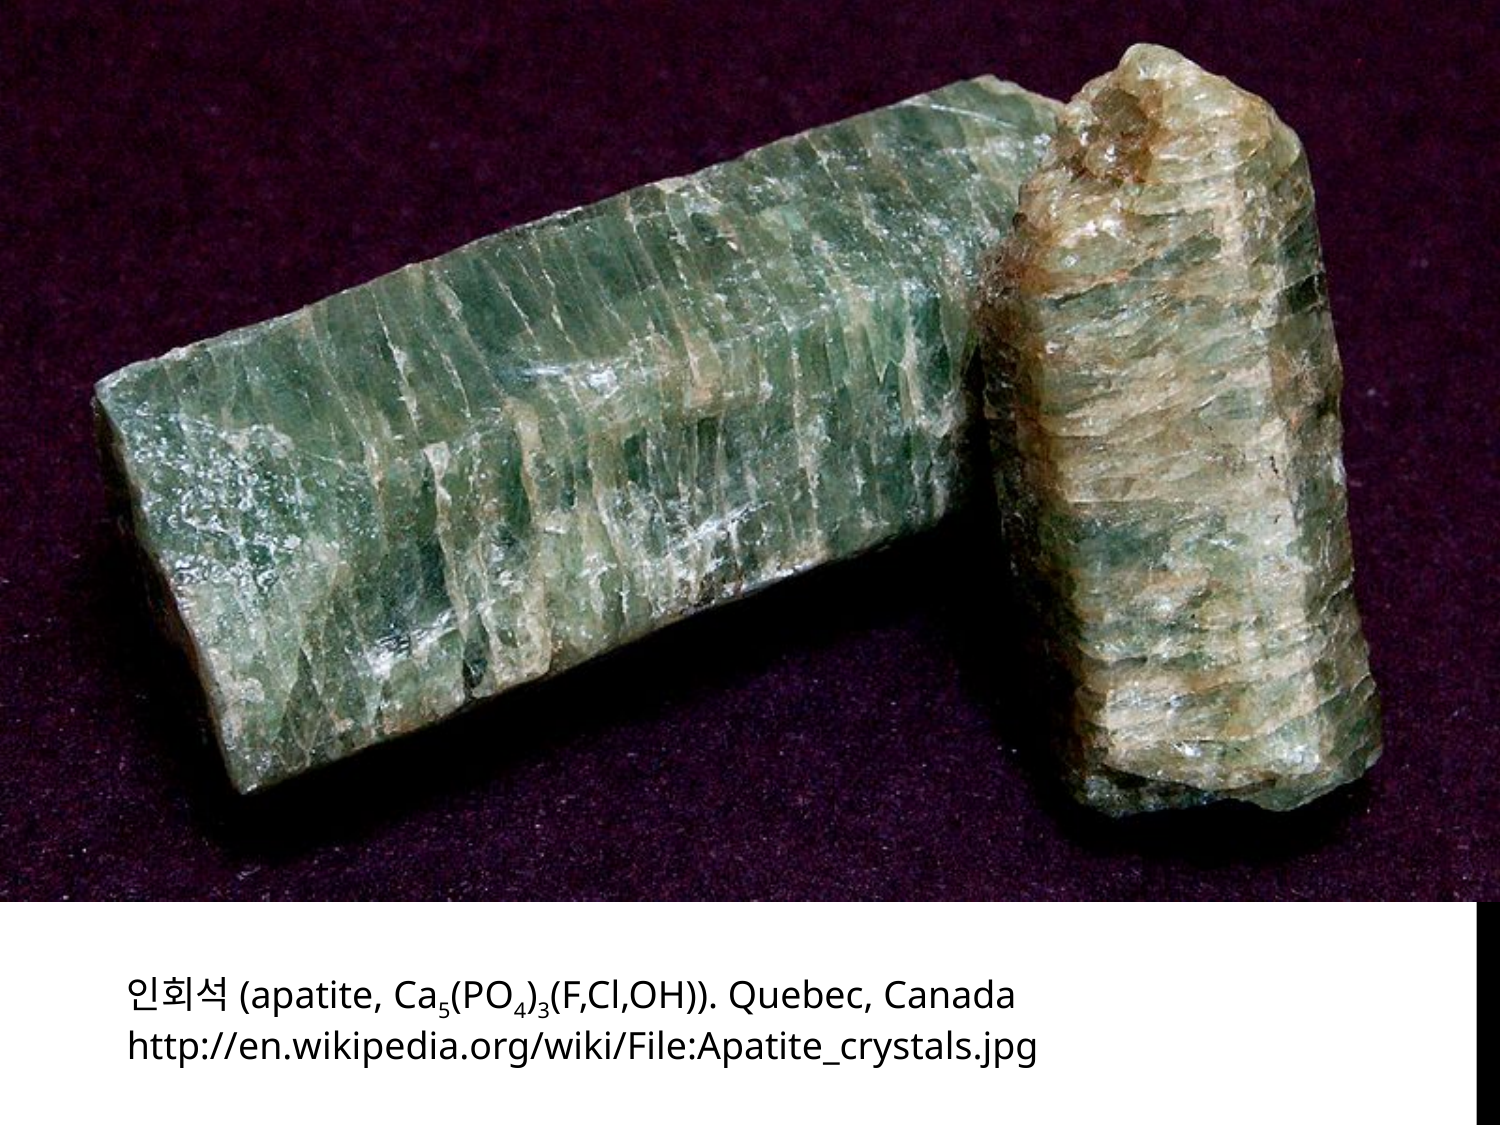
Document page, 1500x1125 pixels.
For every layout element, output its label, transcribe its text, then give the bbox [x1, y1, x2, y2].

text_box 인회석(apatite, Ca5(PO4)3(F,Cl,OH)). Quebec, Canada http://en.wikipedia.org/wiki/File:Apatite_crystals.jpg [112, 964, 1306, 1075]
picture [0, 0, 1500, 903]
